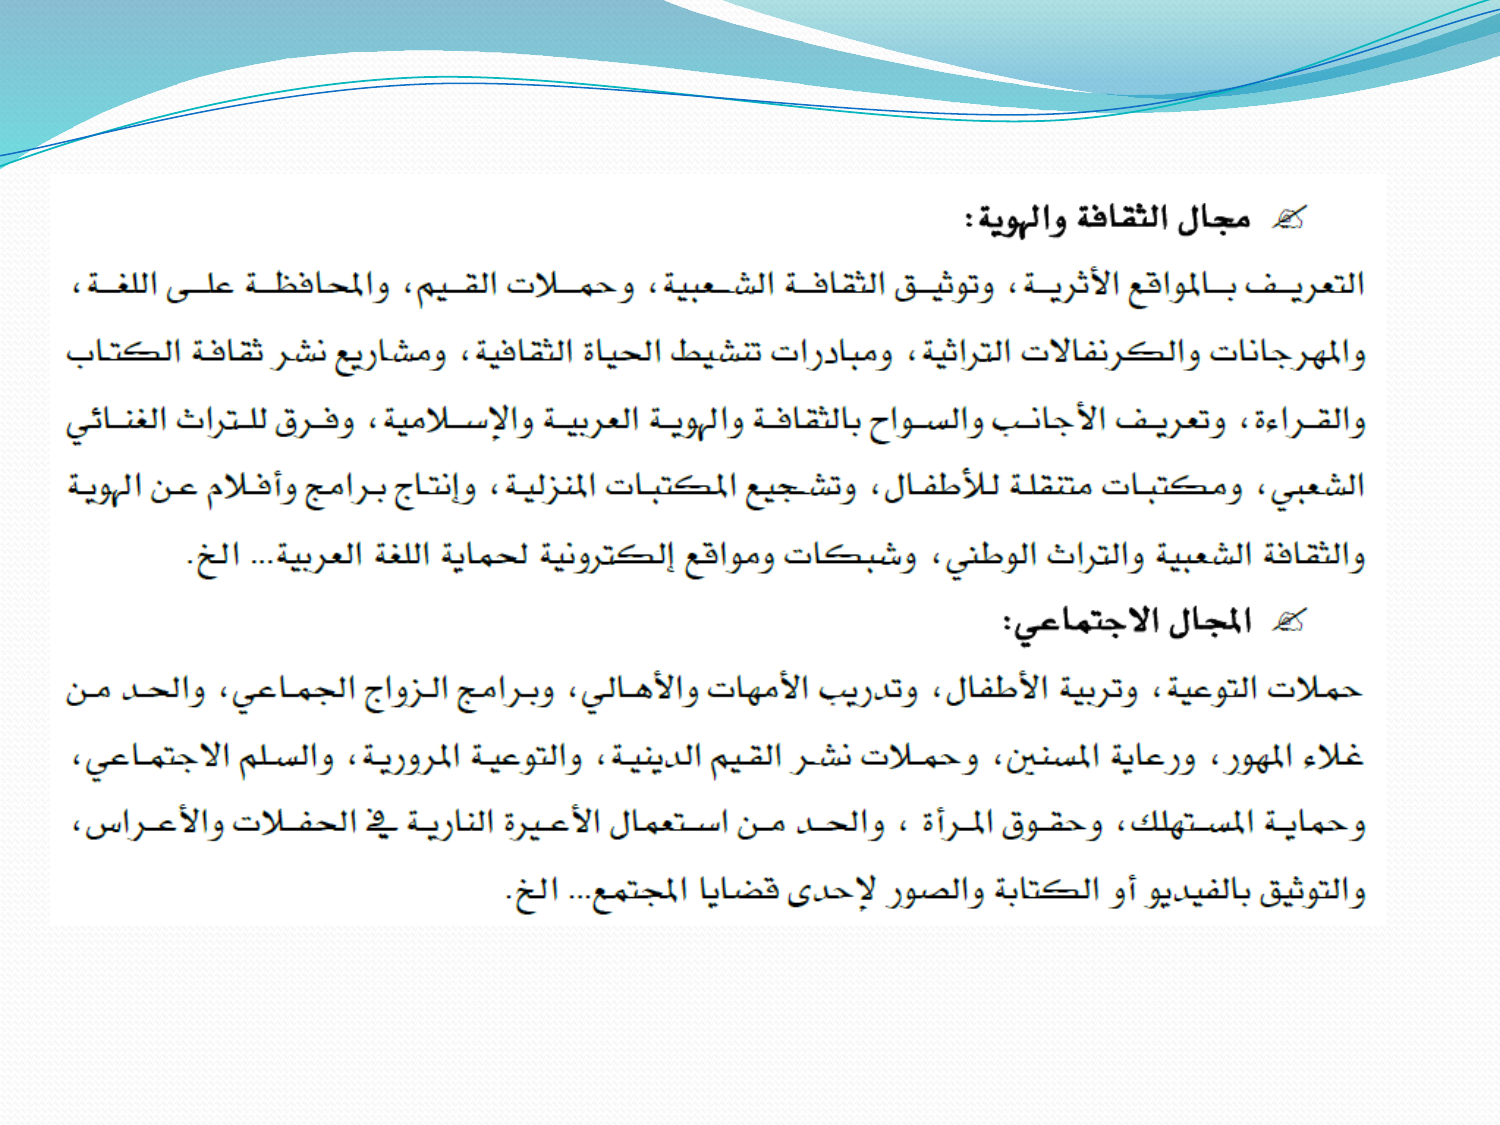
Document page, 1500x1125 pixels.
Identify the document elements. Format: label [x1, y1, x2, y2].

picture [49, 174, 1386, 925]
